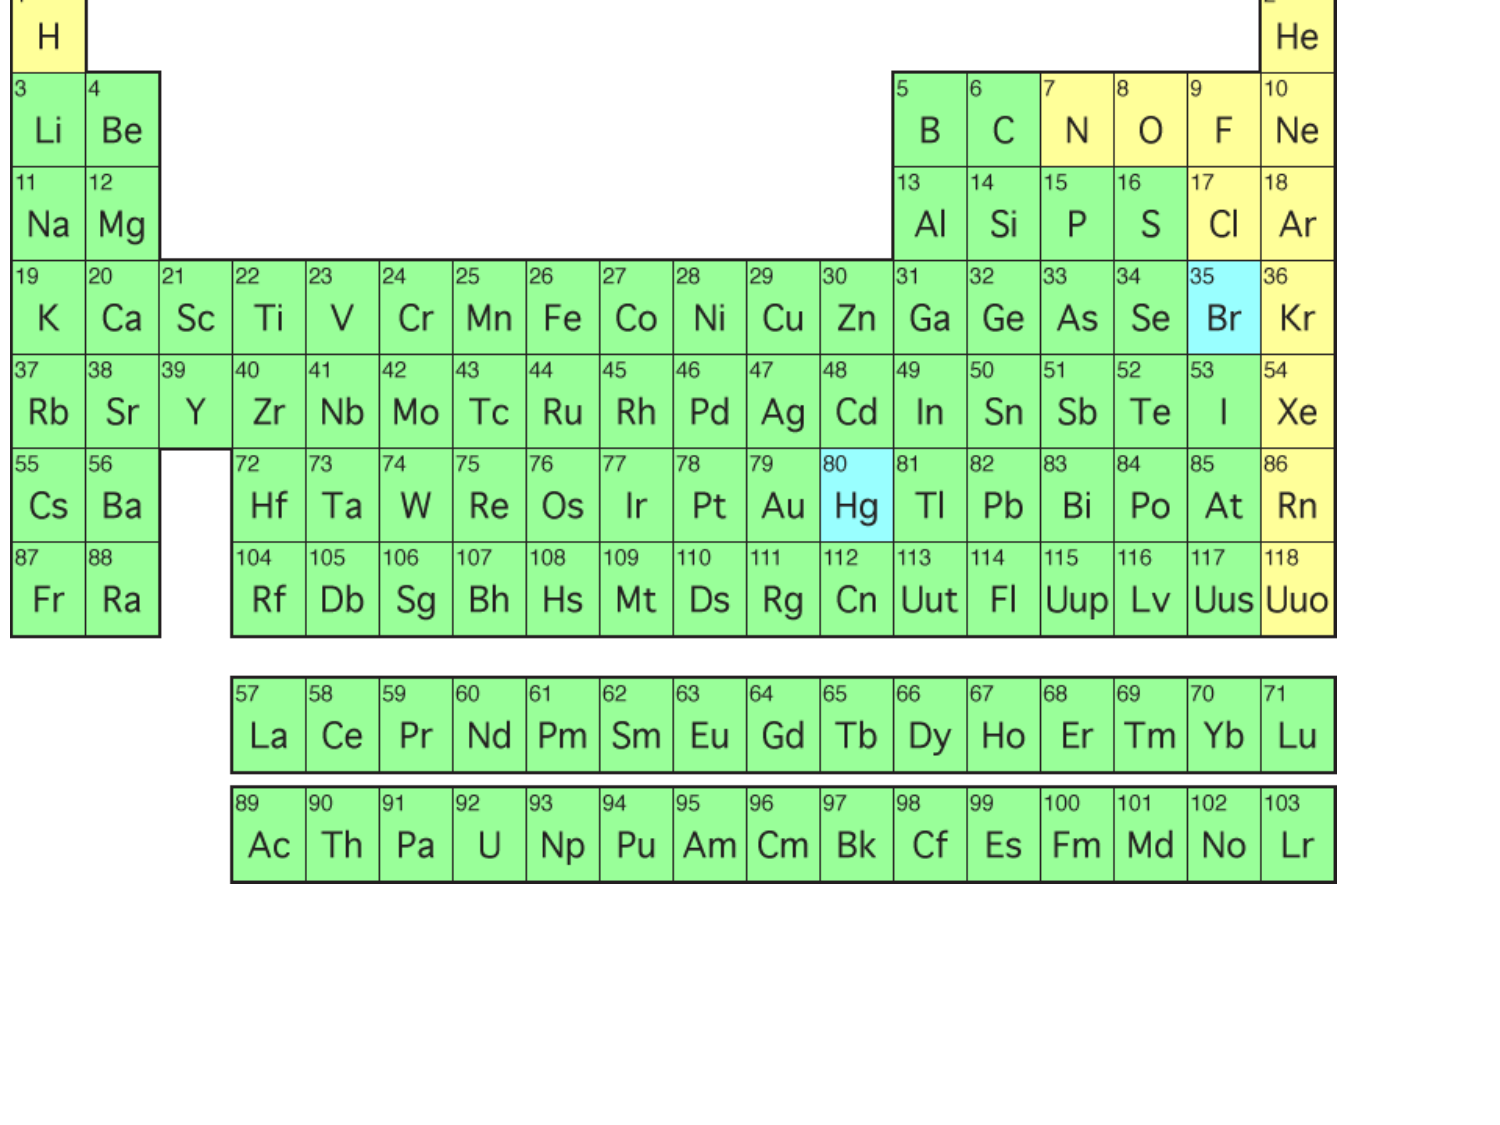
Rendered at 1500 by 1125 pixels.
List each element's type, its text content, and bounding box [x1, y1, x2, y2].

title علم الكيمياء [1343, 45, 1350, 233]
picture [10, 0, 1338, 885]
title علم الكيمياء [0, 45, 5, 233]
